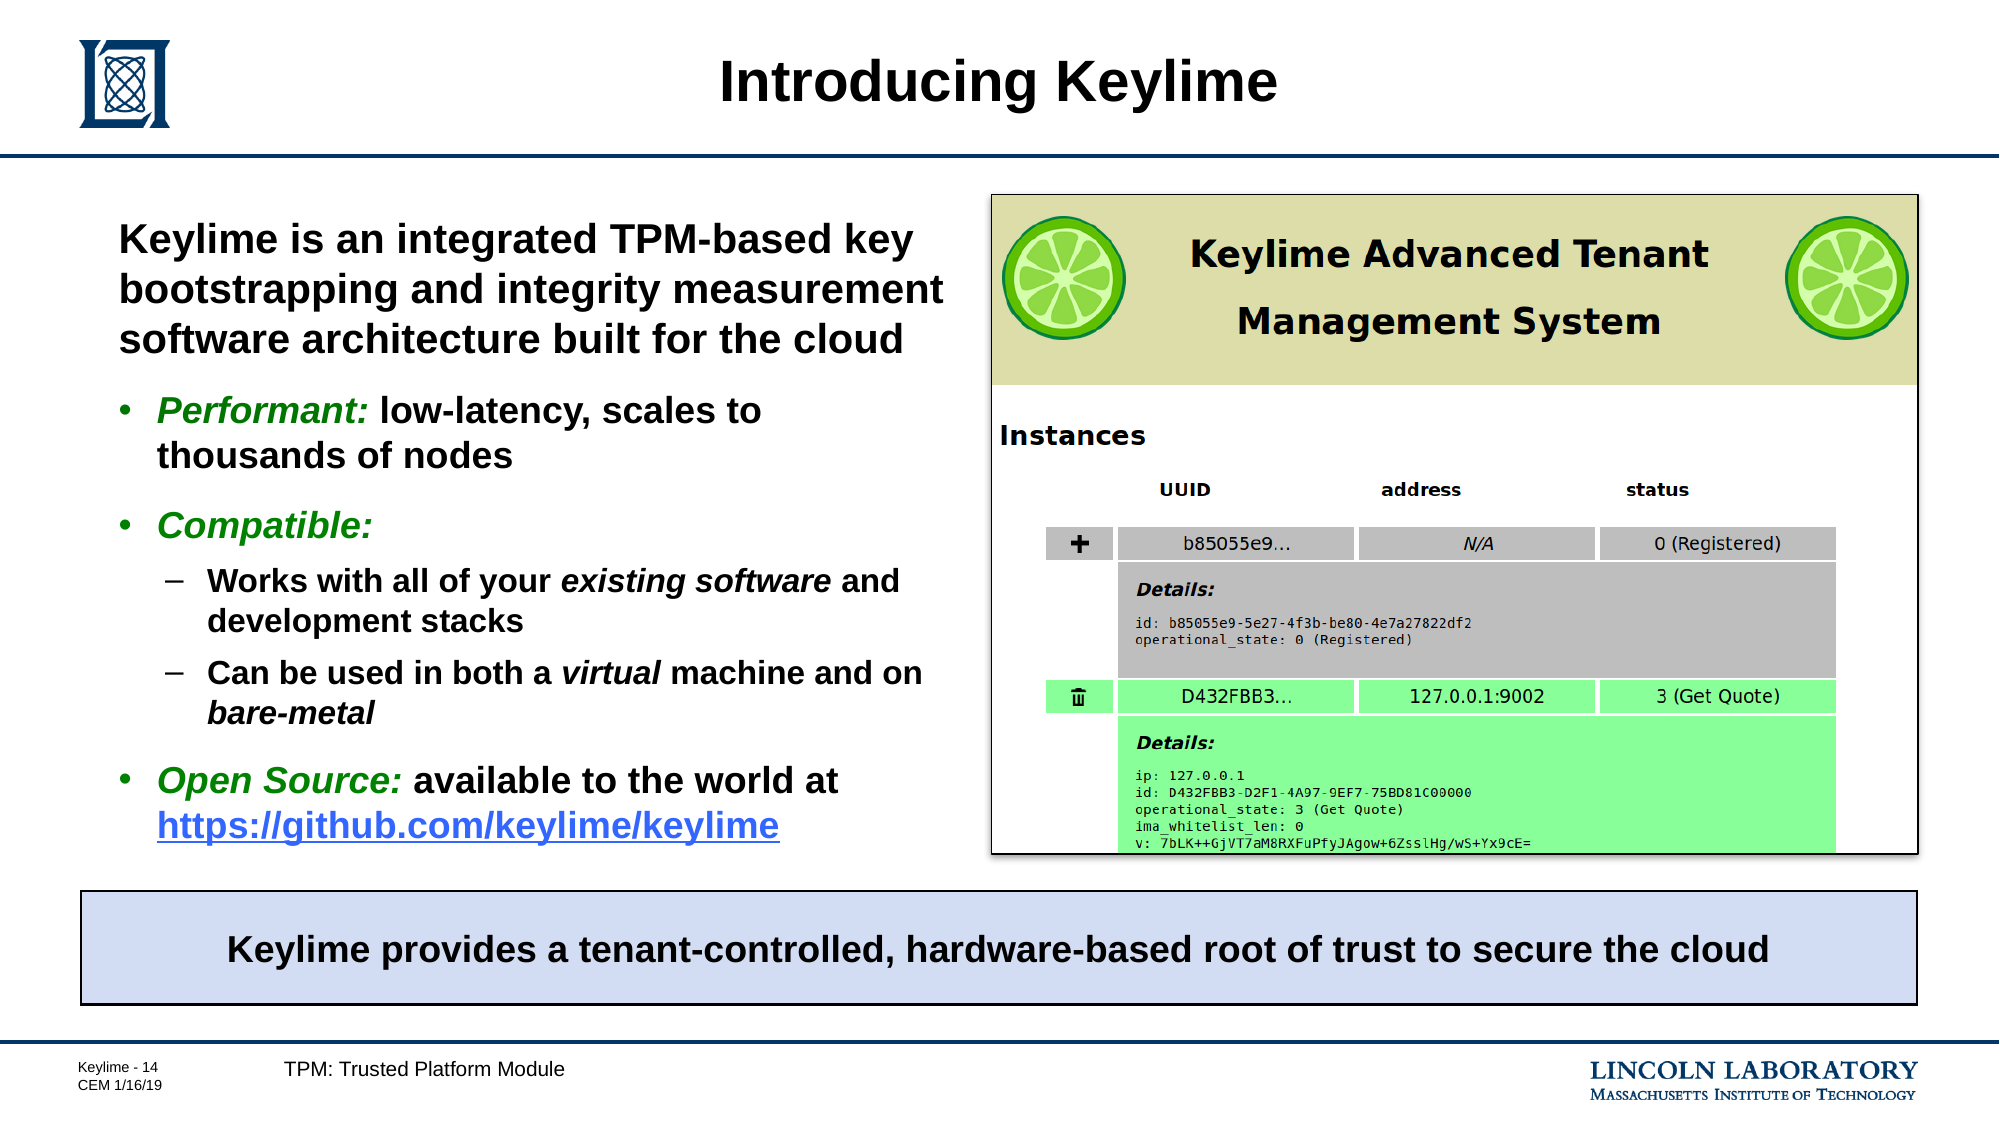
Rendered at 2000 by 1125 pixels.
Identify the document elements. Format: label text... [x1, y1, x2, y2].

picture [79, 40, 170, 128]
list Keylime is an integrated TPM-based key bootstrapping and integrity measurement software architecture built for the cloud Performant: low-latency, scales to thousands of nodes Compatible: Works with all of your existing software and development stacks Can be used in both a virtual machine and on bare-metal Open Source: available to the world at https://github.com/keylime/keylime [103, 204, 977, 881]
text_box TPM: Trusted Platform Module [269, 1048, 746, 1088]
title Introducing Keylime [205, 16, 1794, 151]
picture [1588, 1061, 1918, 1100]
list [991, 195, 1918, 854]
text_box Keylime provides a tenant-controlled, hardware-based root of trust to secure the cloud [81, 891, 1918, 1005]
